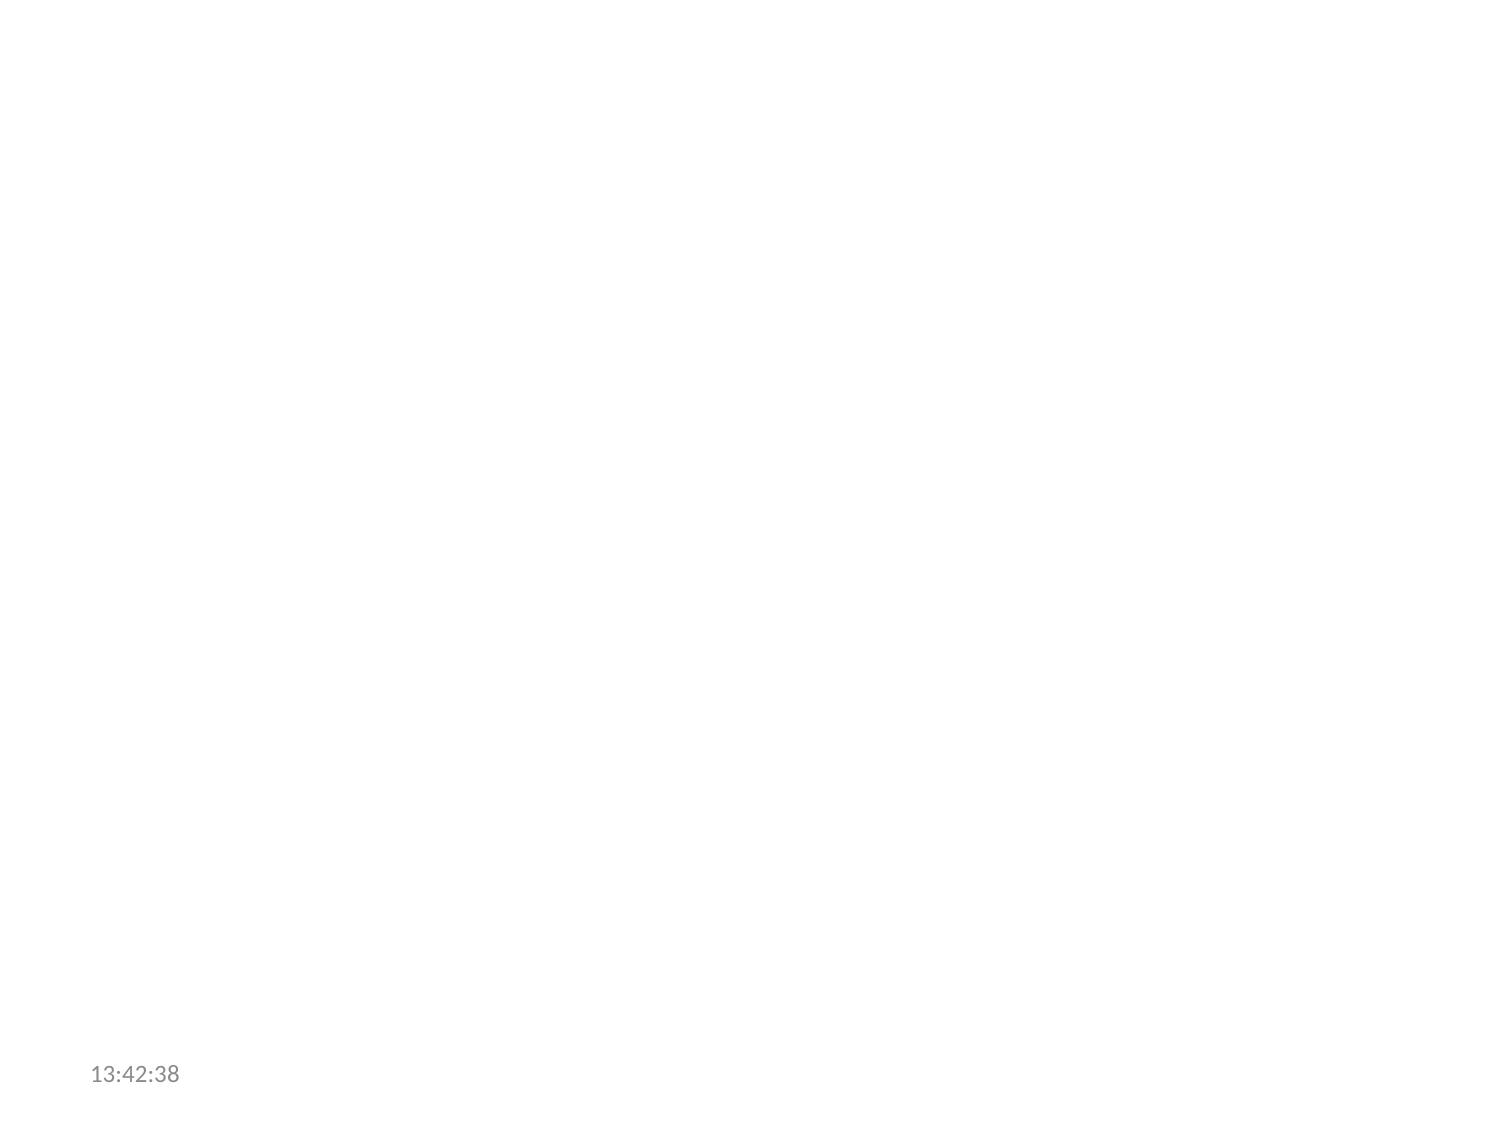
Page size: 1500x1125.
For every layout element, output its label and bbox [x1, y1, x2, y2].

slide_number [75, 1042, 425, 1103]
